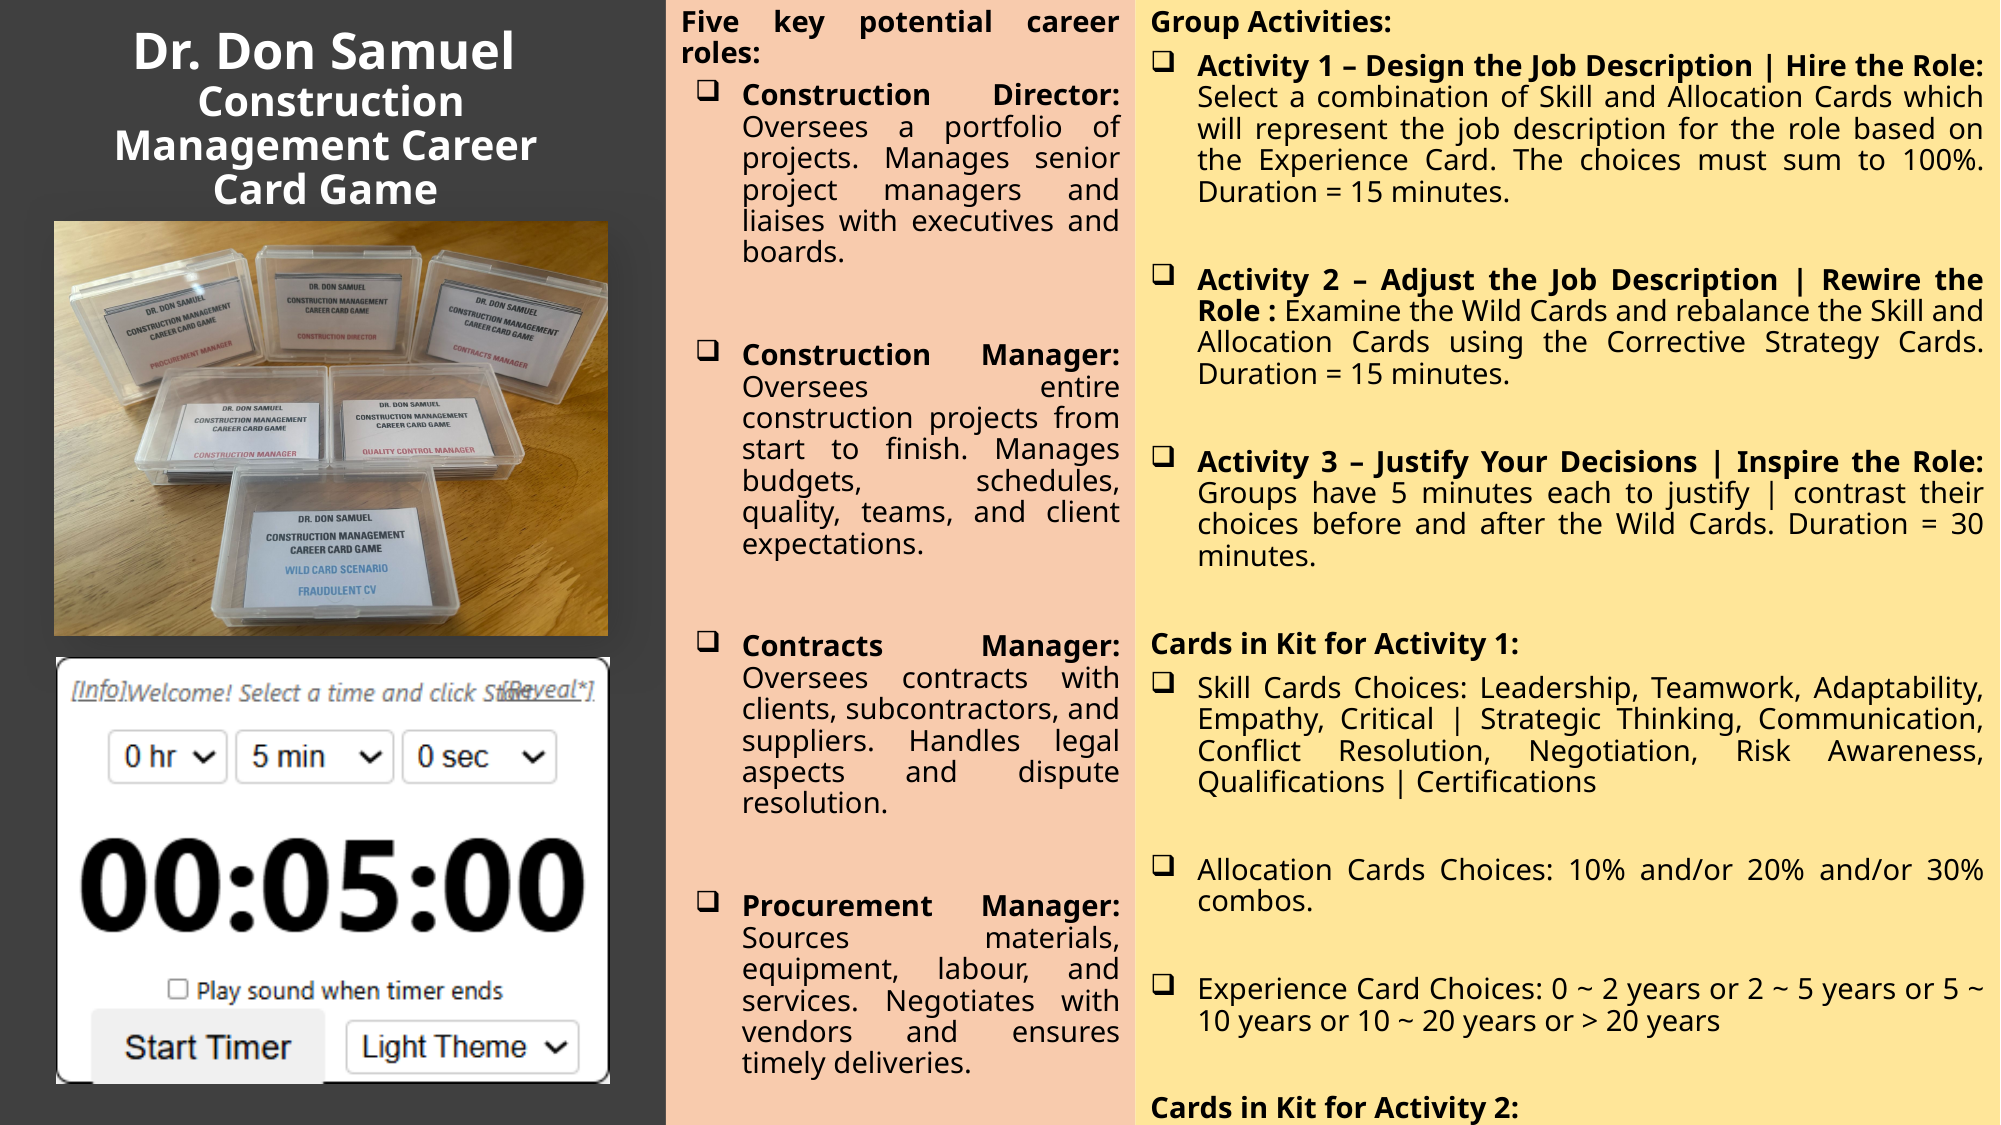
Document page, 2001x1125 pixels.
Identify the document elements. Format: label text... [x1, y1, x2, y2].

picture [54, 221, 608, 636]
picture [56, 657, 610, 1084]
title Dr. Don Samuel Construction Management Career Card Game [54, 18, 608, 219]
text_box [0, 0, 665, 1125]
list Five key potential career roles: Construction Director: Oversees a portfolio of projects. Manages senior project managers and liaises with executives and boards. Construction Manager: Oversees entire construction projects from start to finish. Manages budgets, schedules, quality, teams, and client expectations. Contracts Manager: Oversees contracts with clients, subcontractors, and suppliers. Handles legal aspects and dispute resolution. Procurement Manager: Sources materials, equipment, labour, and services. Negotiates with vendors and ensures timely deliveries. Quality Control Manager: Monitors workmanship, materials, and processes. Ensures project meets standards, codes, specifications and statutory compliance. [665, 0, 1135, 1125]
text_box Group Activities: Activity 1 – Design the Job Description | Hire the Role: Select a combination of Skill and Allocation Cards which will represent the job description for the role based on the Experience Card. The choices must sum to 100%. Duration = 15 minutes. Activity 2 – Adjust the Job Description | Rewire the Role : Examine the Wild Cards and rebalance the Skill and Allocation Cards using the Corrective Strategy Cards. Duration = 15 minutes. Activity 3 – Justify Your Decisions | Inspire the Role: Groups have 5 minutes each to justify | contrast their choices before and after the Wild Cards. Duration = 30 minutes. Cards in Kit for Activity 1: Skill Cards Choices: Leadership, Teamwork, Adaptability, Empathy, Critical | Strategic Thinking, Communication, Conflict Resolution, Negotiation, Risk Awareness, Qualifications | Certifications Allocation Cards Choices: 10% and/or 20% and/or 30% combos. Experience Card Choices: 0 ~ 2 years or 2 ~ 5 years or 5 ~ 10 years or 10 ~ 20 years or > 20 years Cards in Kit for Activity 2: 4 Corrective Strategy Cards – Disciplinary Action, Dismissal, Intervention, Training [1135, 0, 2000, 1125]
